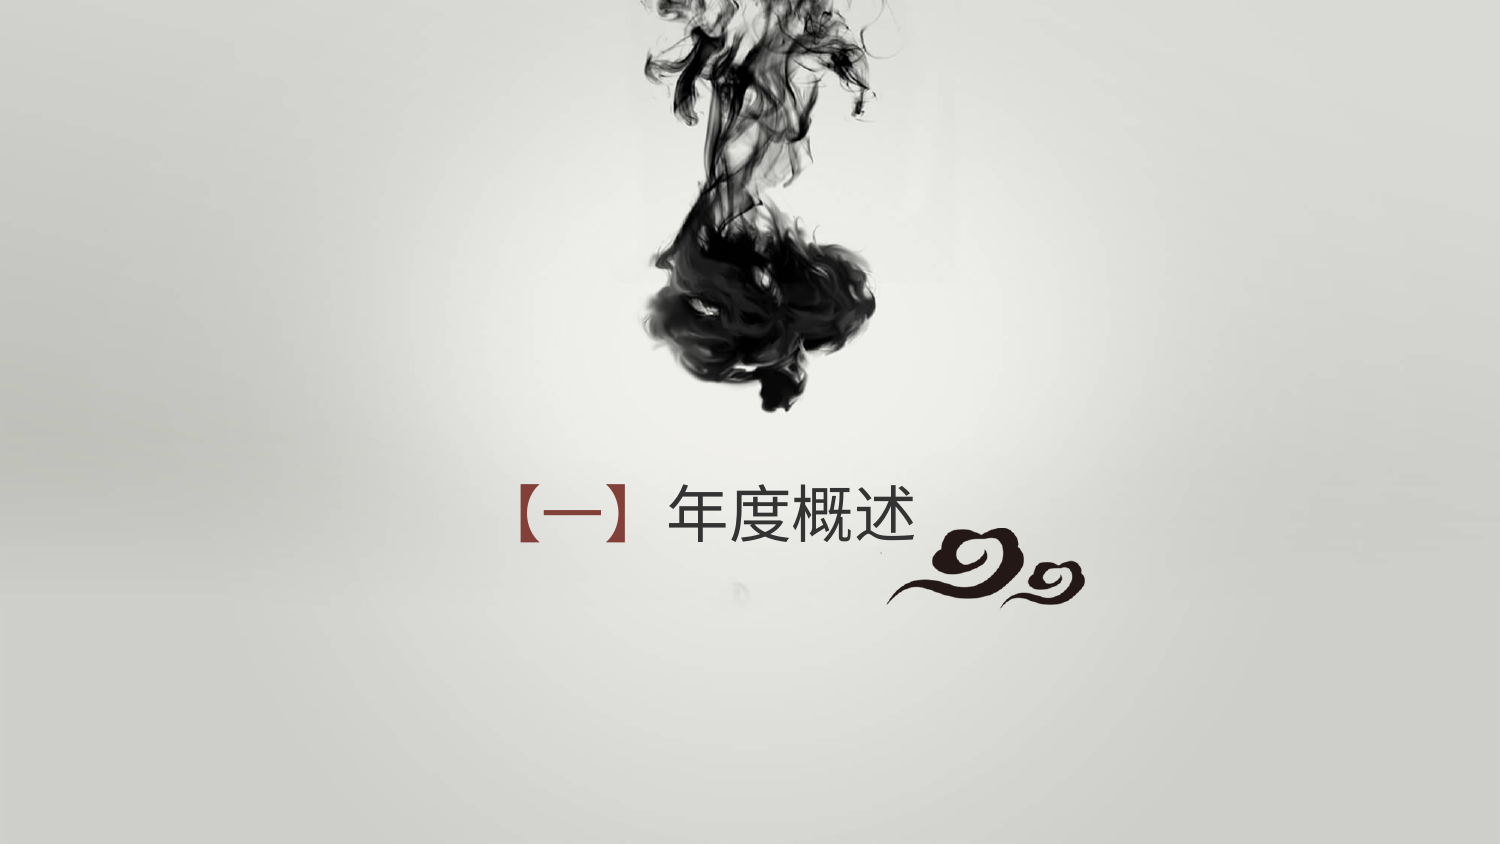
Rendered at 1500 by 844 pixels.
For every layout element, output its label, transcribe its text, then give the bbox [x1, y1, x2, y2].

text_box 【一】年度概述 [464, 467, 1073, 558]
picture [0, 0, 1500, 844]
